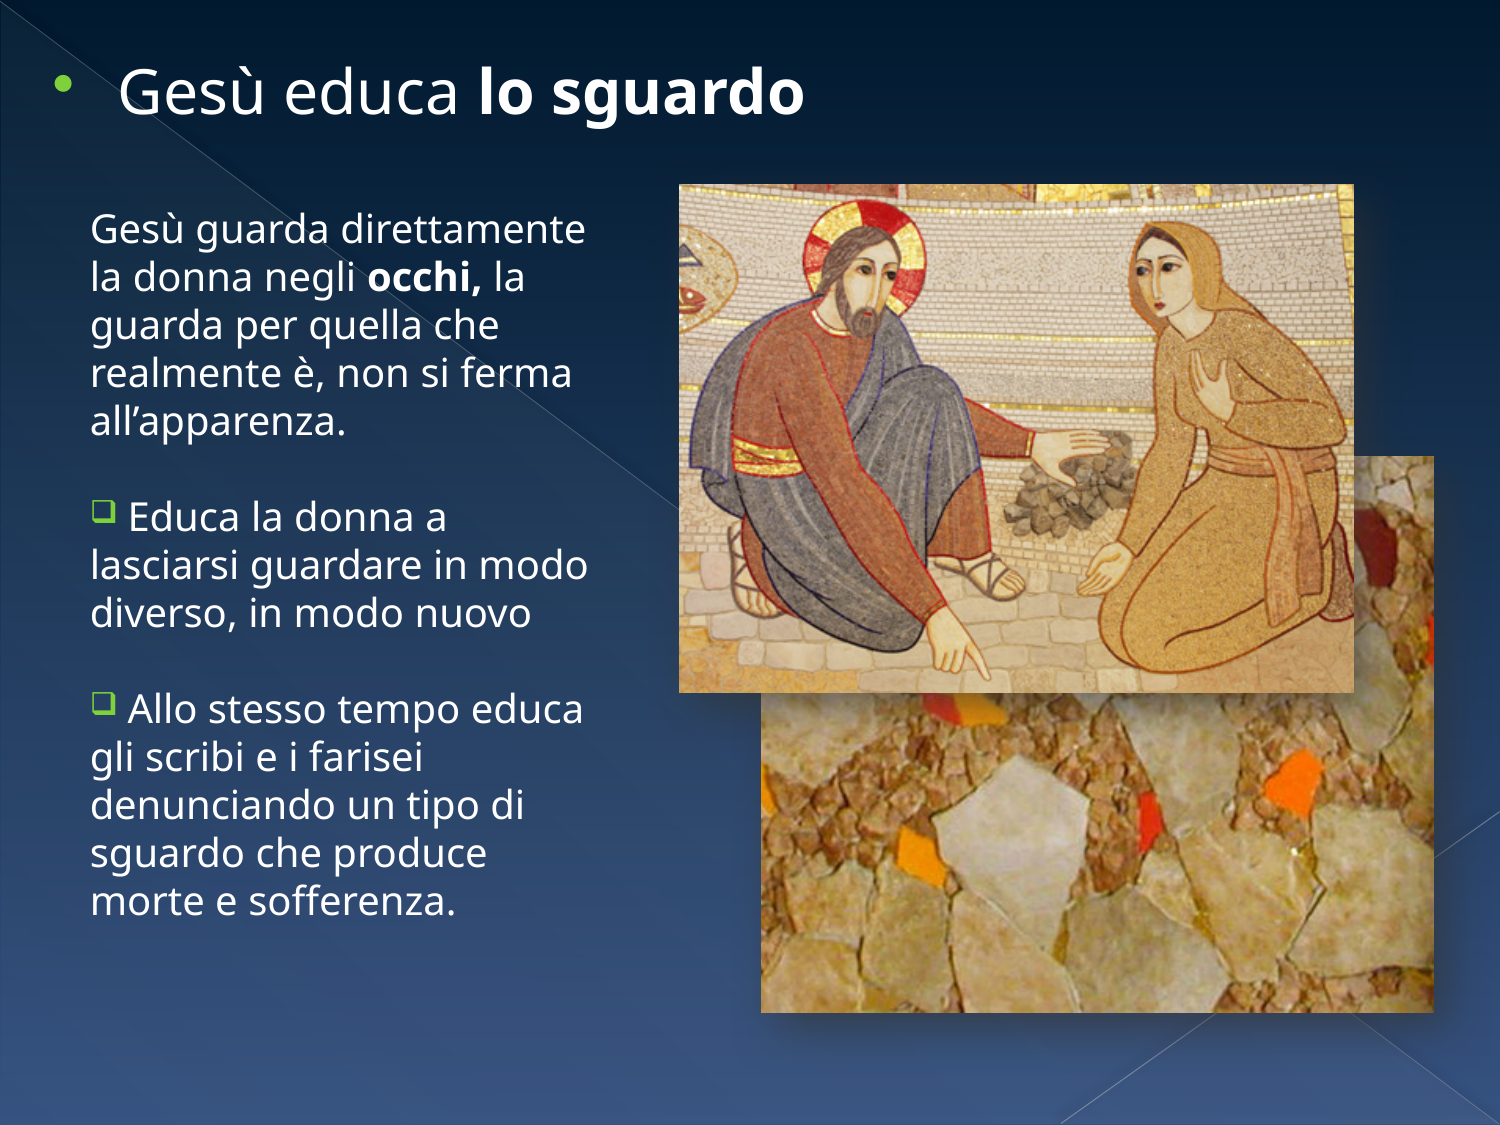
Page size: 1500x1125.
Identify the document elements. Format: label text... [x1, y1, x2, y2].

list Gesù guarda direttamente la donna negli occhi, la guarda per quella che realmente è, non si ferma all’apparenza. Educa la donna a lasciarsi guardare in modo diverso, in modo nuovo Allo stesso tempo educa gli scribi e i farisei denunciando un tipo di sguardo che produce morte e sofferenza. [75, 196, 621, 1005]
picture [678, 184, 1434, 1013]
list Gesù educa lo sguardo [29, 44, 1425, 1005]
